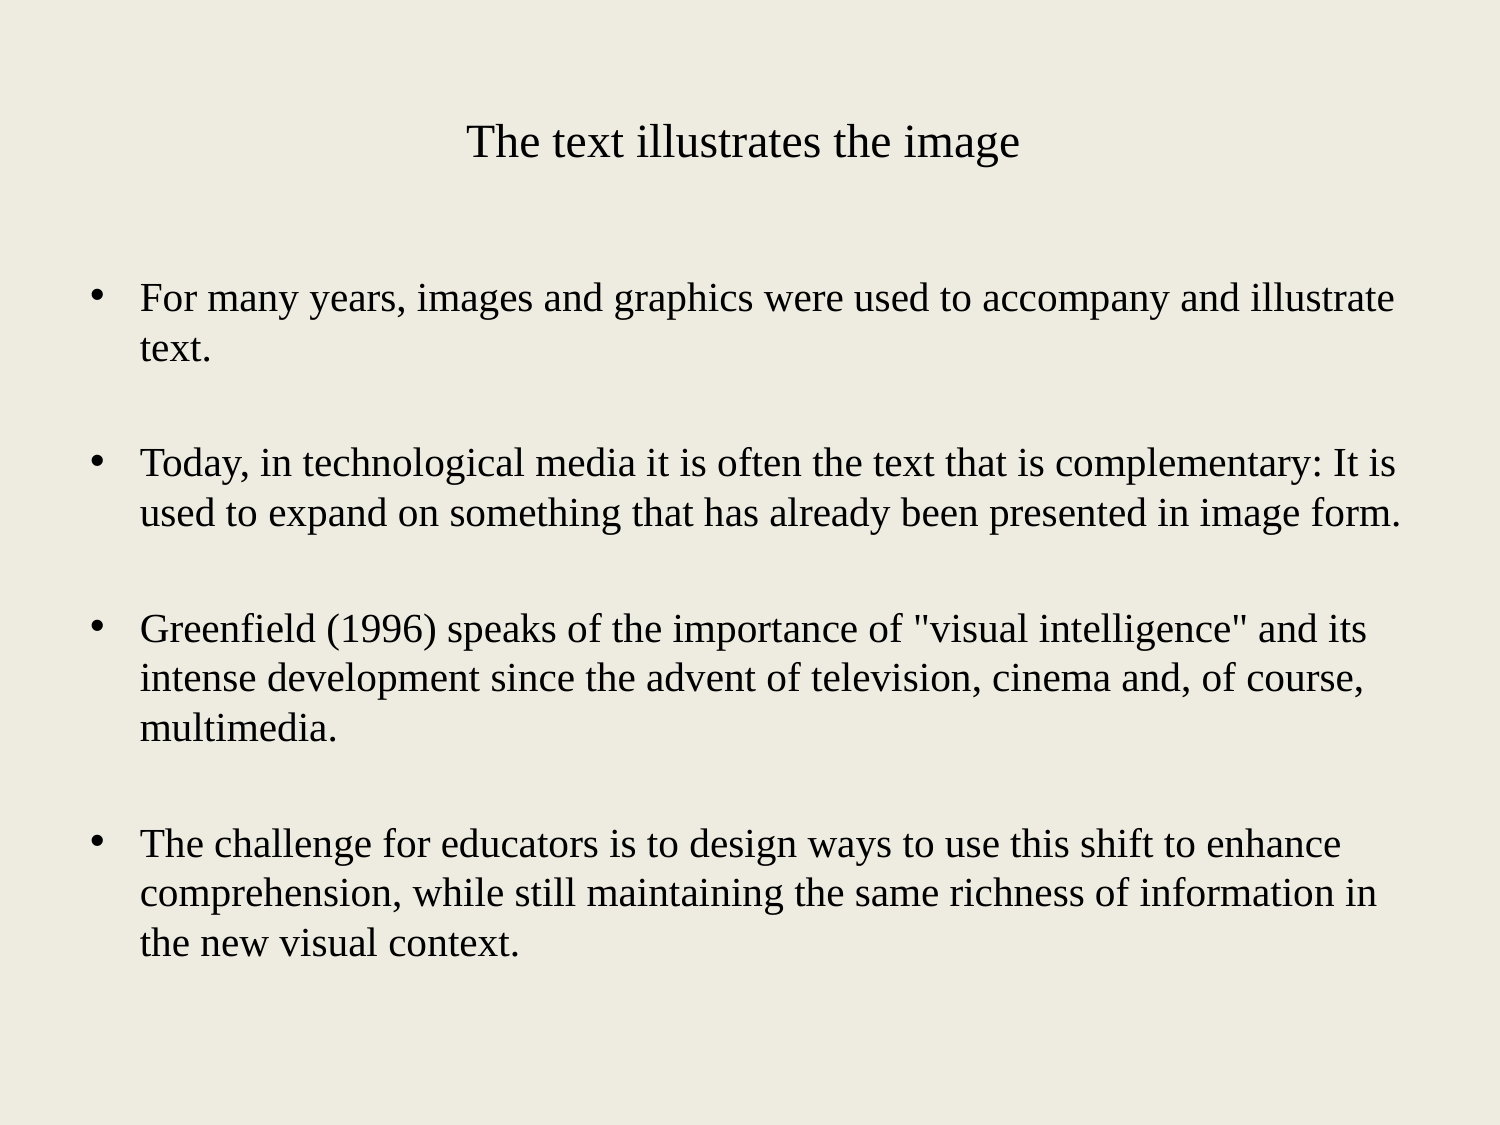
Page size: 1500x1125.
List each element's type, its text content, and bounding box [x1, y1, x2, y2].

list For many years, images and graphics were used to accompany and illustrate text. Today, in technological media it is often the text that is complementary: It is used to expand on something that has already been presented in image form. Greenfield (1996) speaks of the importance of "visual intelligence" and its intense development since the advent of television, cinema and, of course, multimedia. The challenge for educators is to design ways to use this shift to enhance comprehension, while still maintaining the same richness of information in the new visual context. [75, 262, 1425, 1005]
title The text illustrates the image [75, 45, 1425, 233]
